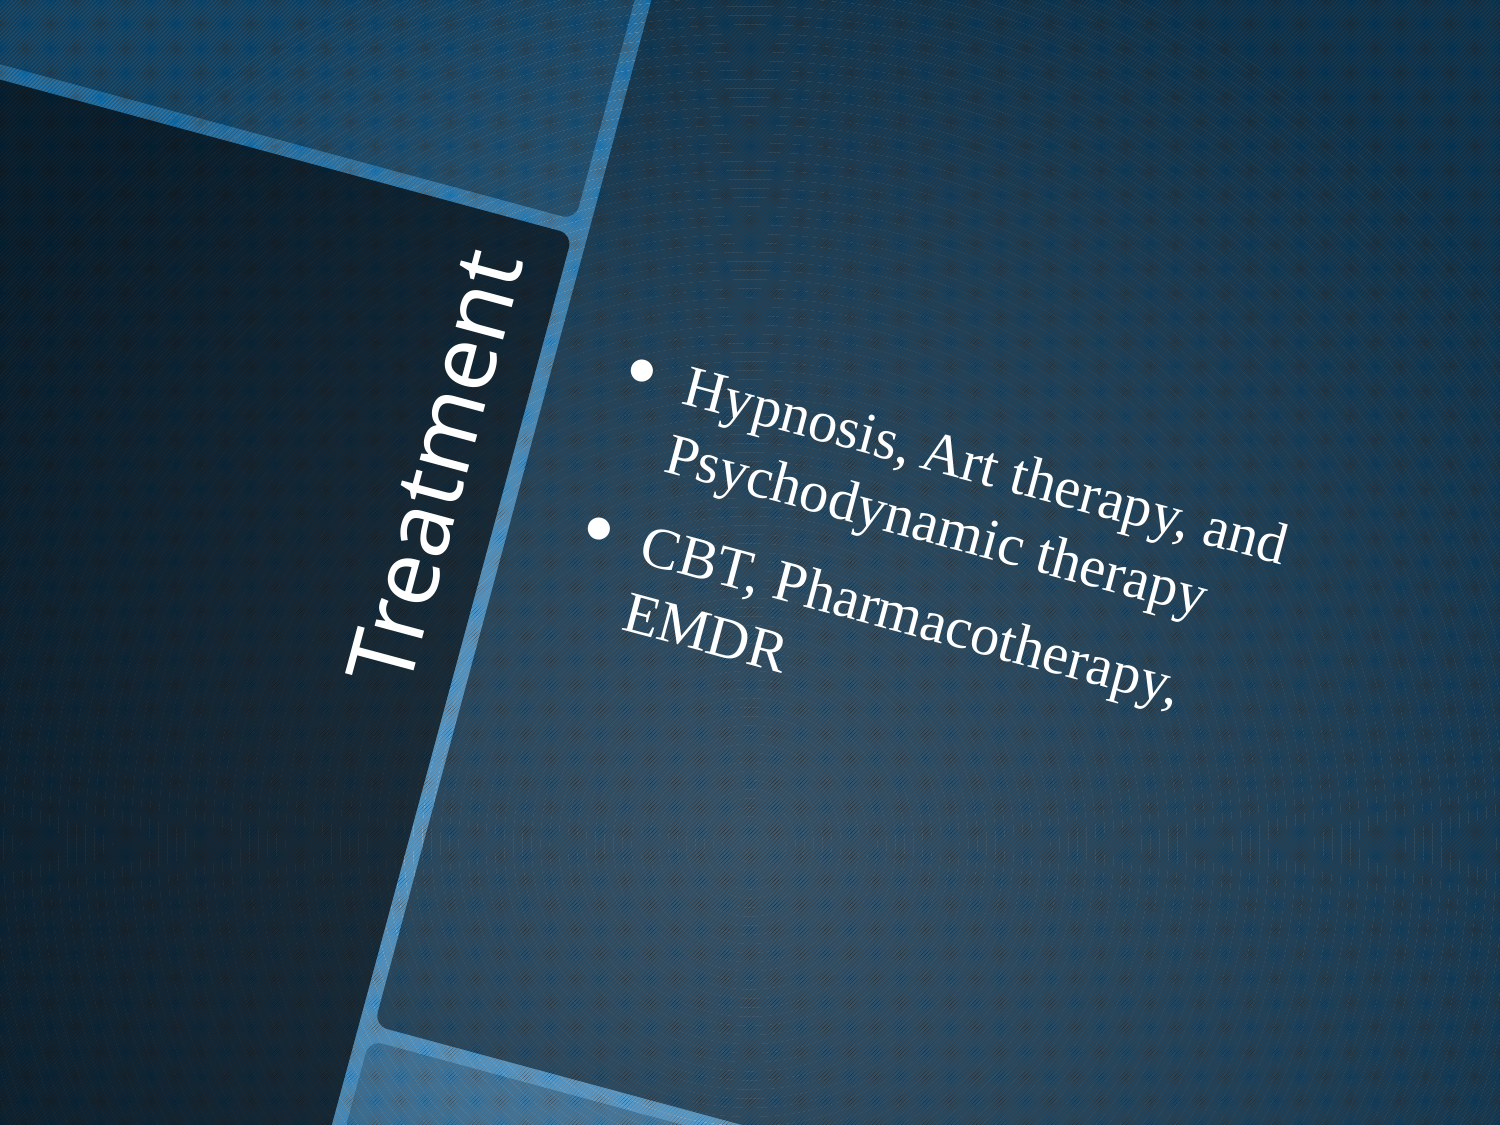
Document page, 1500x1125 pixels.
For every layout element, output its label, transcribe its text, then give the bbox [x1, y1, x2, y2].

list Hypnosis, Art therapy, and Psychodynamic therapy CBT, Pharmacotherapy, EMDR [475, 72, 1430, 1076]
title Treatment [69, 181, 554, 1056]
